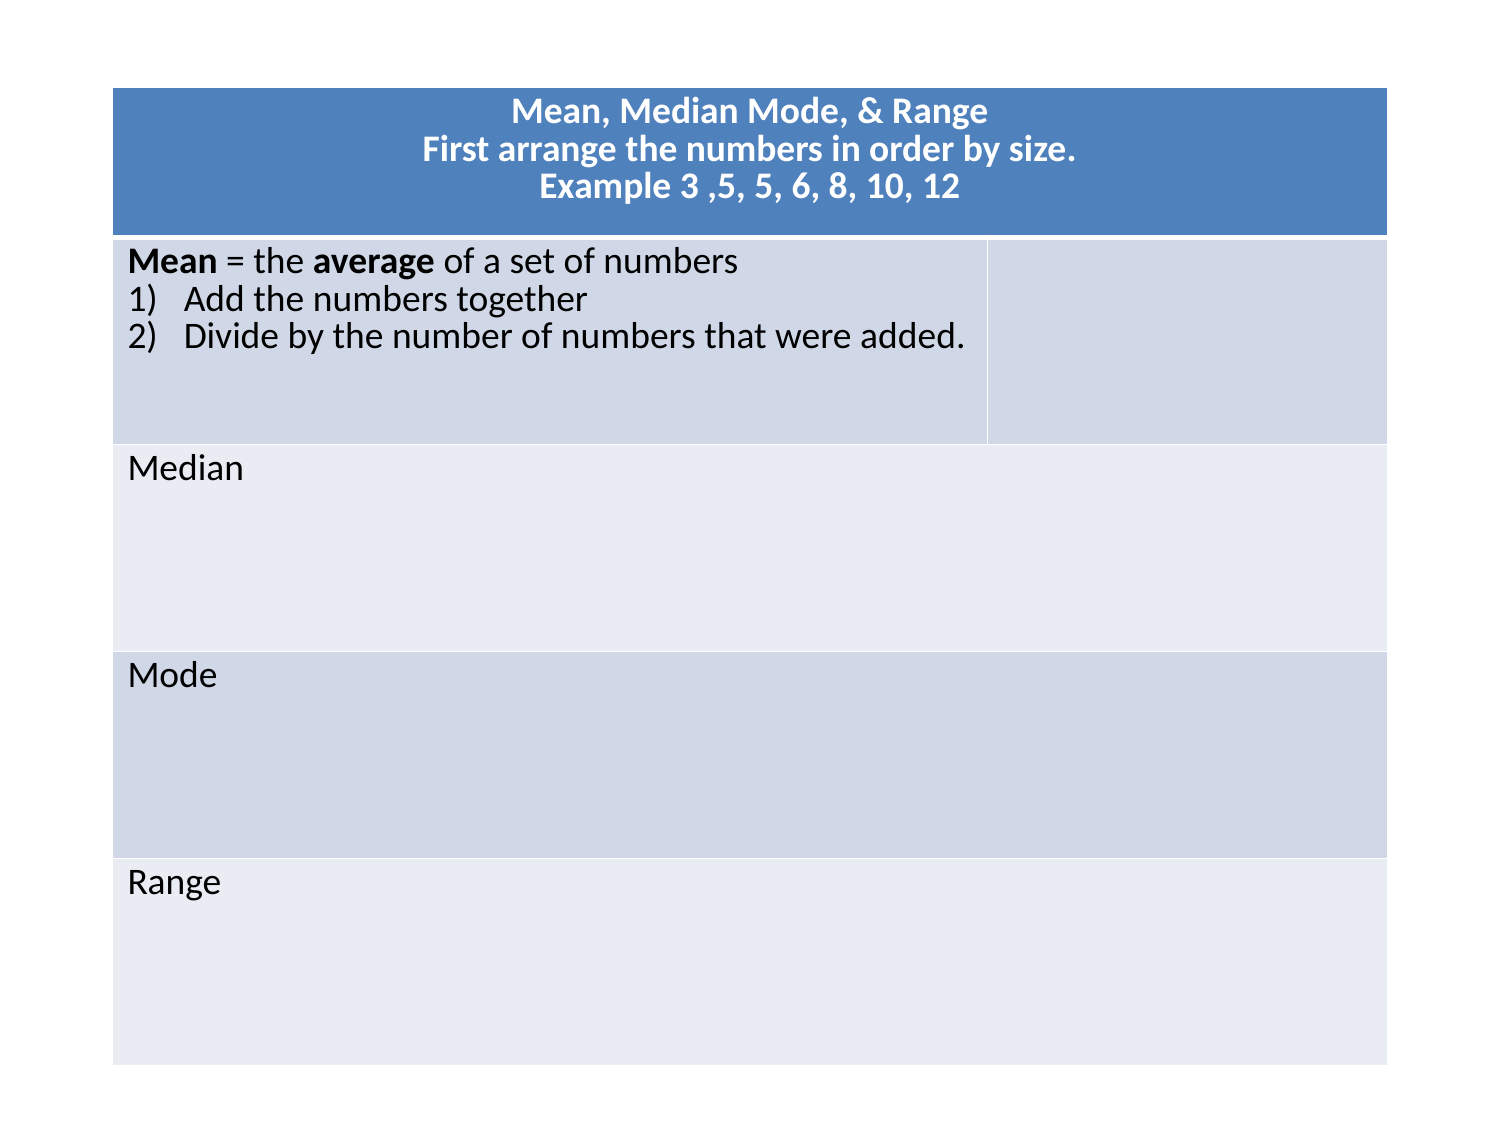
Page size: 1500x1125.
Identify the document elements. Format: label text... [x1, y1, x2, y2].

table_cell Mode [113, 652, 1387, 858]
table_cell Median [113, 445, 1387, 651]
table_cell Mean = the average of a set of numbers Add the numbers together Divide by the number of numbers that were added. [113, 240, 987, 444]
table_header Mean, Median Mode, & Range First arrange the numbers in order by size. Example 3 ,5, 5, 6, 8, 10, 12 [113, 88, 1387, 235]
table_cell Range [113, 859, 1387, 1065]
table_cell [988, 240, 1387, 444]
